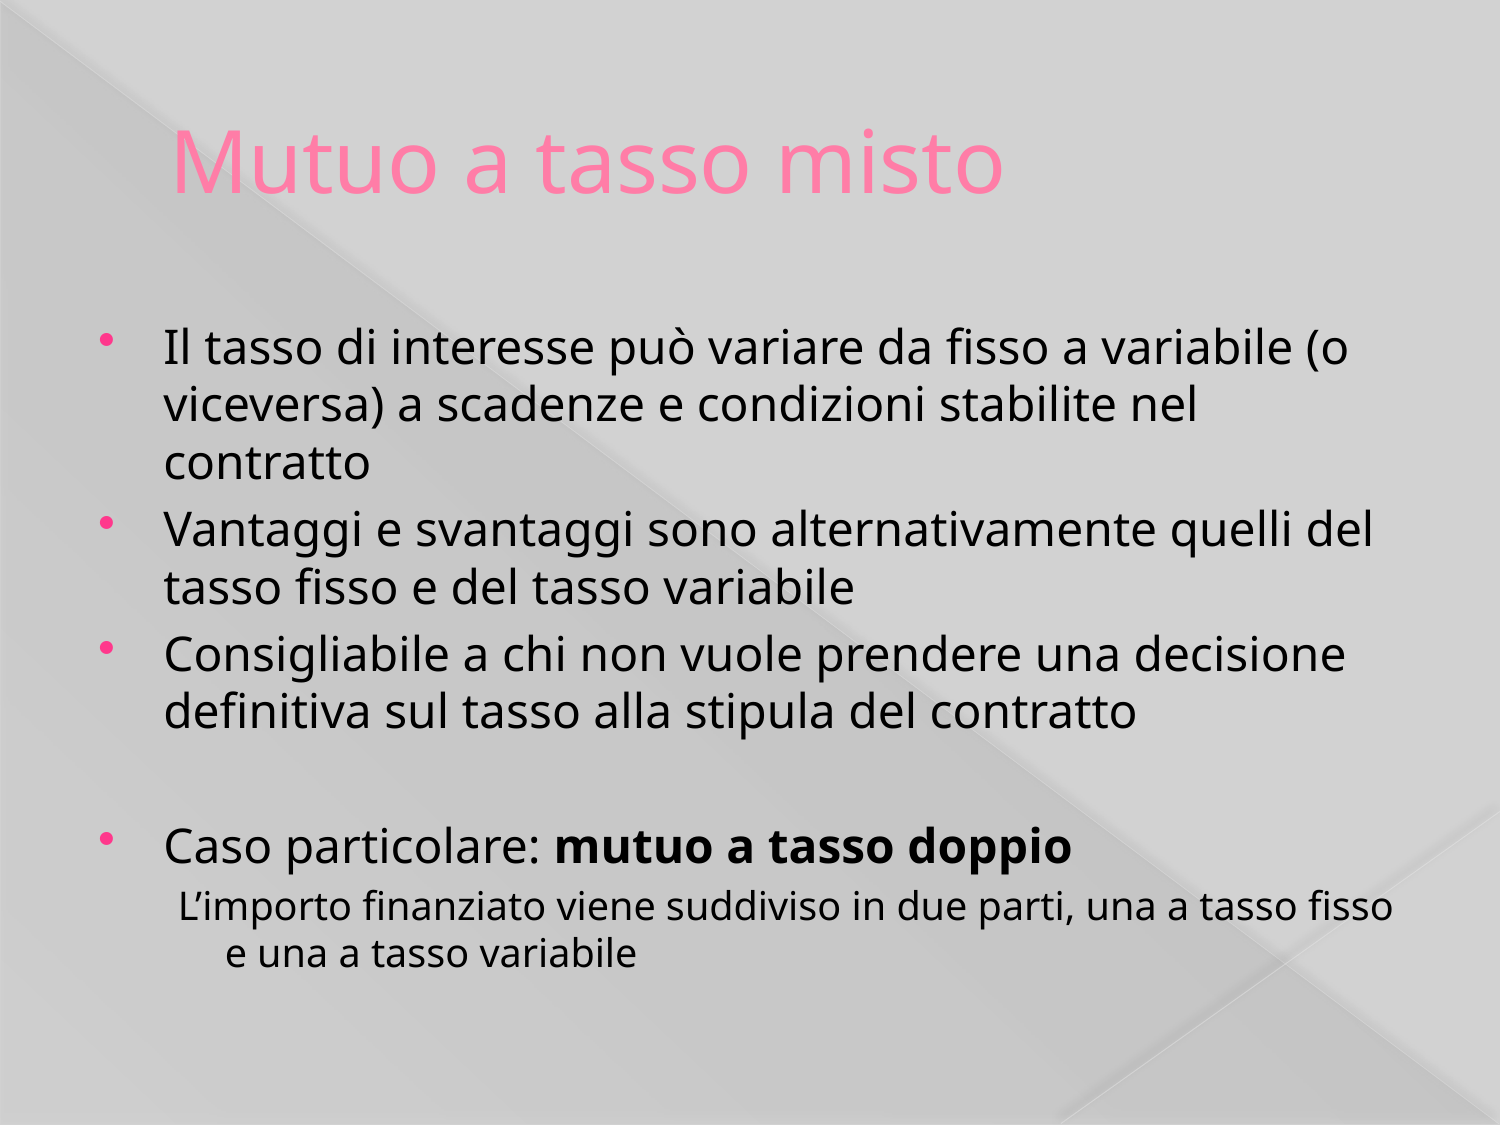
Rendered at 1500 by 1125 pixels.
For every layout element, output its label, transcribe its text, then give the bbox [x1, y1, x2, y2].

list Il tasso di interesse può variare da fisso a variabile (o viceversa) a scadenze e condizioni stabilite nel contratto Vantaggi e svantaggi sono alternativamente quelli del tasso fisso e del tasso variabile Consigliabile a chi non vuole prendere una decisione definitiva sul tasso alla stipula del contratto Caso particolare: mutuo a tasso doppio L’importo finanziato viene suddiviso in due parti, una a tasso fisso e una a tasso variabile [75, 308, 1425, 1059]
title Mutuo a tasso misto [75, 43, 1425, 274]
